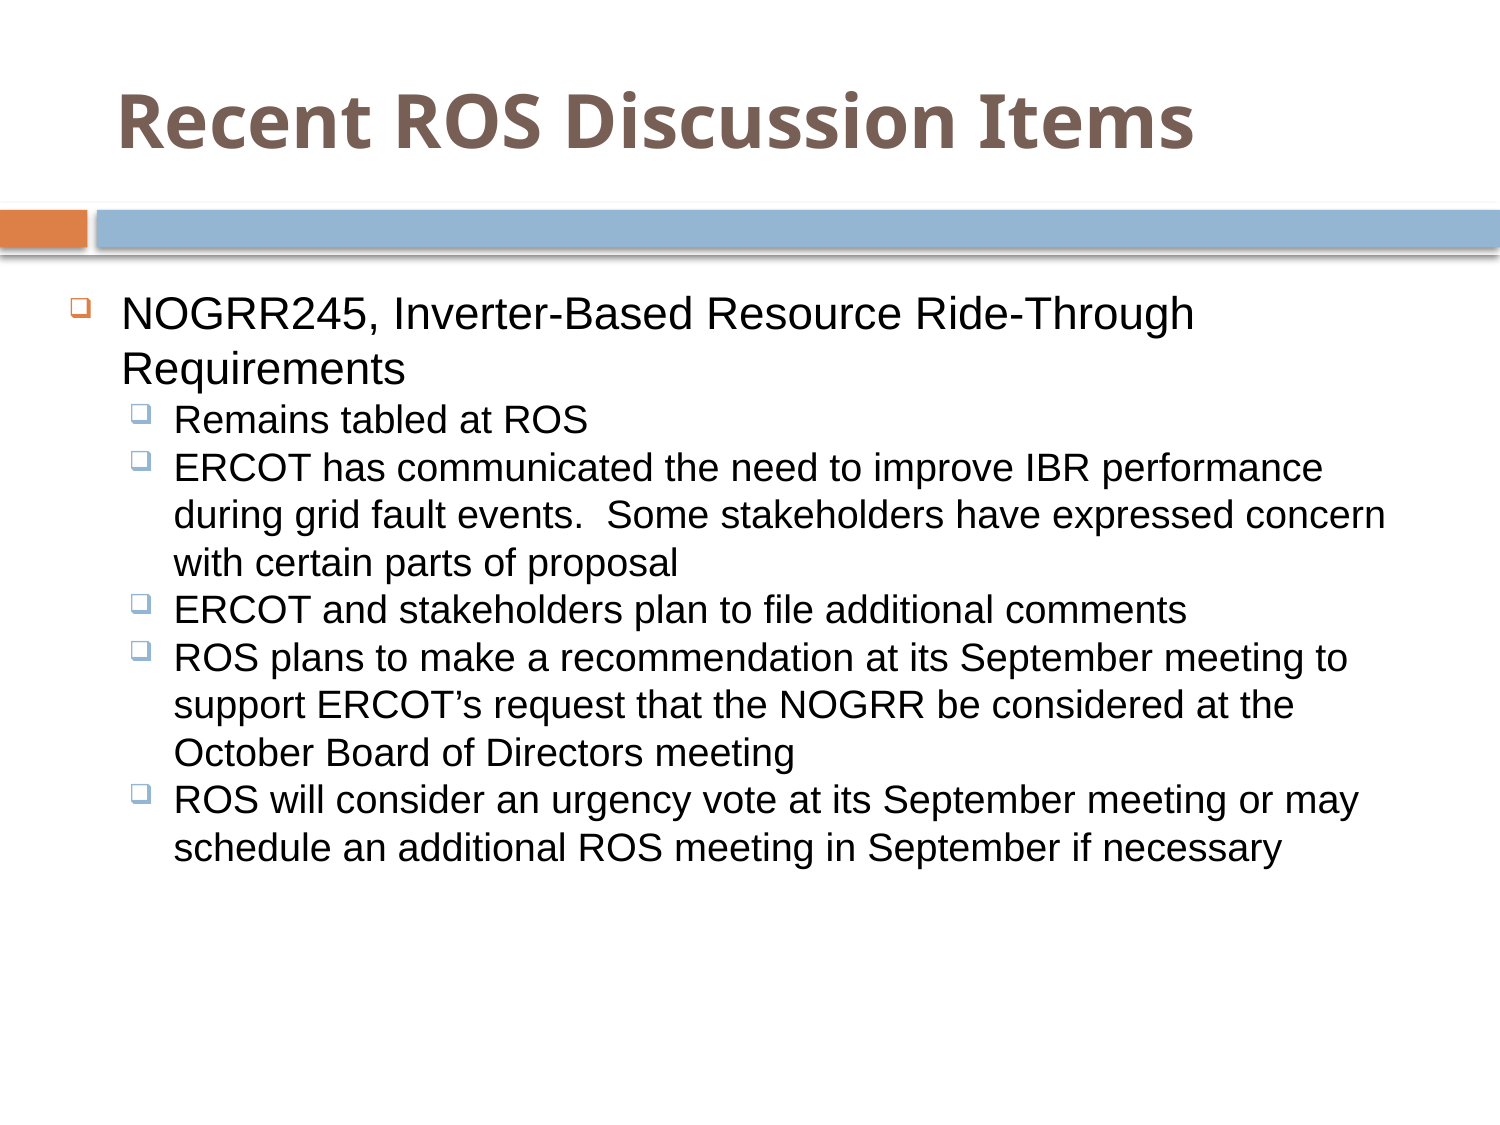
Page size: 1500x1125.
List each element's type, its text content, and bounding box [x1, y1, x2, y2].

list NOGRR245, Inverter-Based Resource Ride-Through Requirements Remains tabled at ROS ERCOT has communicated the need to improve IBR performance during grid fault events. Some stakeholders have expressed concern with certain parts of proposal ERCOT and stakeholders plan to file additional comments ROS plans to make a recommendation at its September meeting to support ERCOT’s request that the NOGRR be considered at the October Board of Directors meeting ROS will consider an urgency vote at its September meeting or may schedule an additional ROS meeting in September if necessary [53, 276, 1457, 1015]
title Recent ROS Discussion Items [100, 37, 1439, 201]
